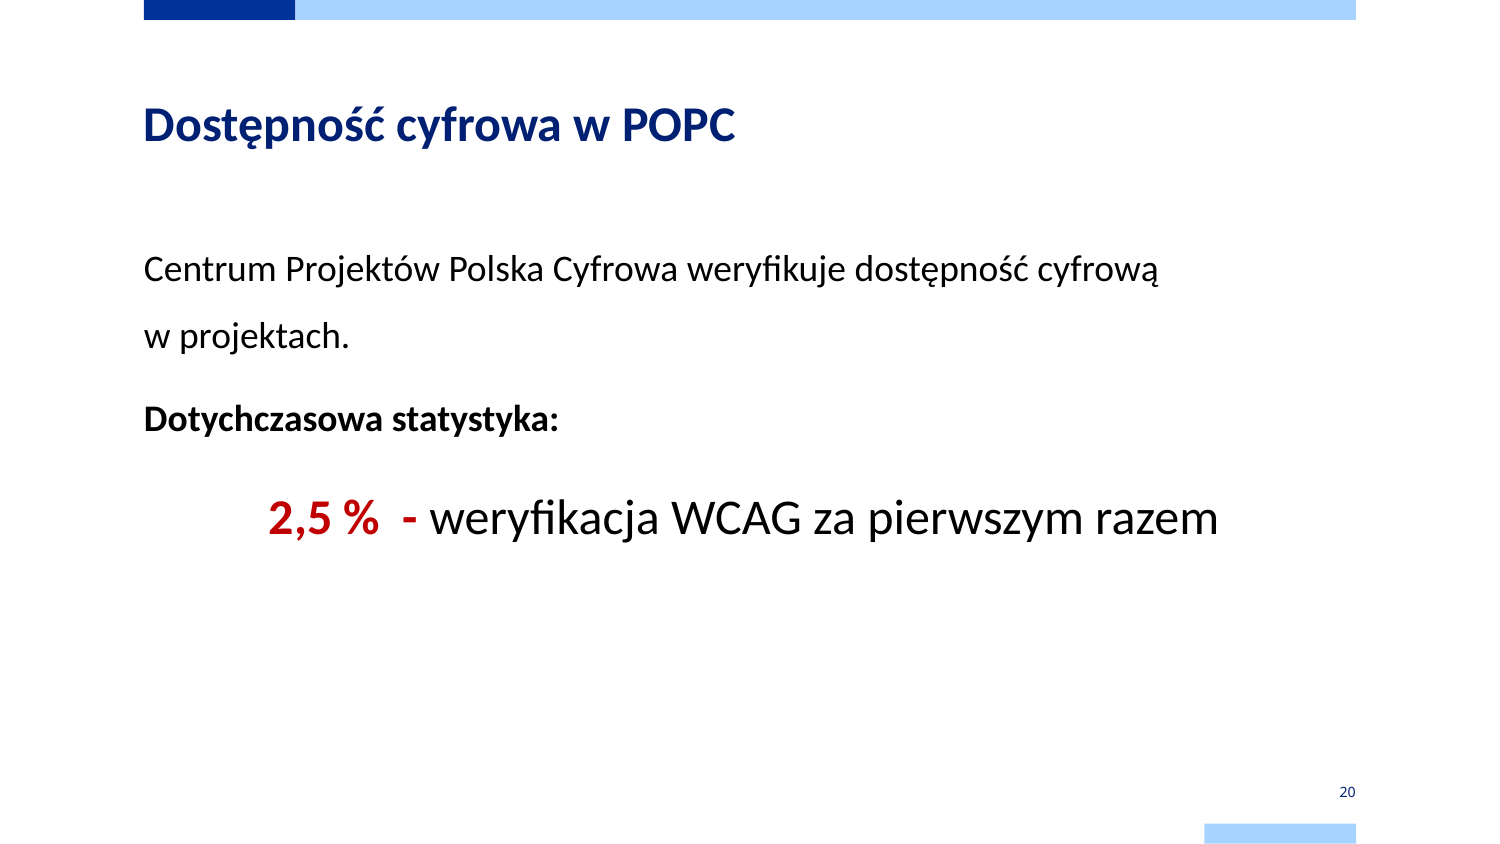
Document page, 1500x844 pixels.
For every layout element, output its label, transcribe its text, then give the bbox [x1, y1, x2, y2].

list Centrum Projektów Polska Cyfrowa weryfikuje dostępność cyfrową w projektach. Dotychczasowa statystyka: 2,5 % - weryfikacja WCAG za pierwszym razem [143, 220, 1357, 800]
title Dostępność cyfrowa w POPC [143, 100, 1357, 220]
slide_number 20 [1204, 783, 1356, 804]
